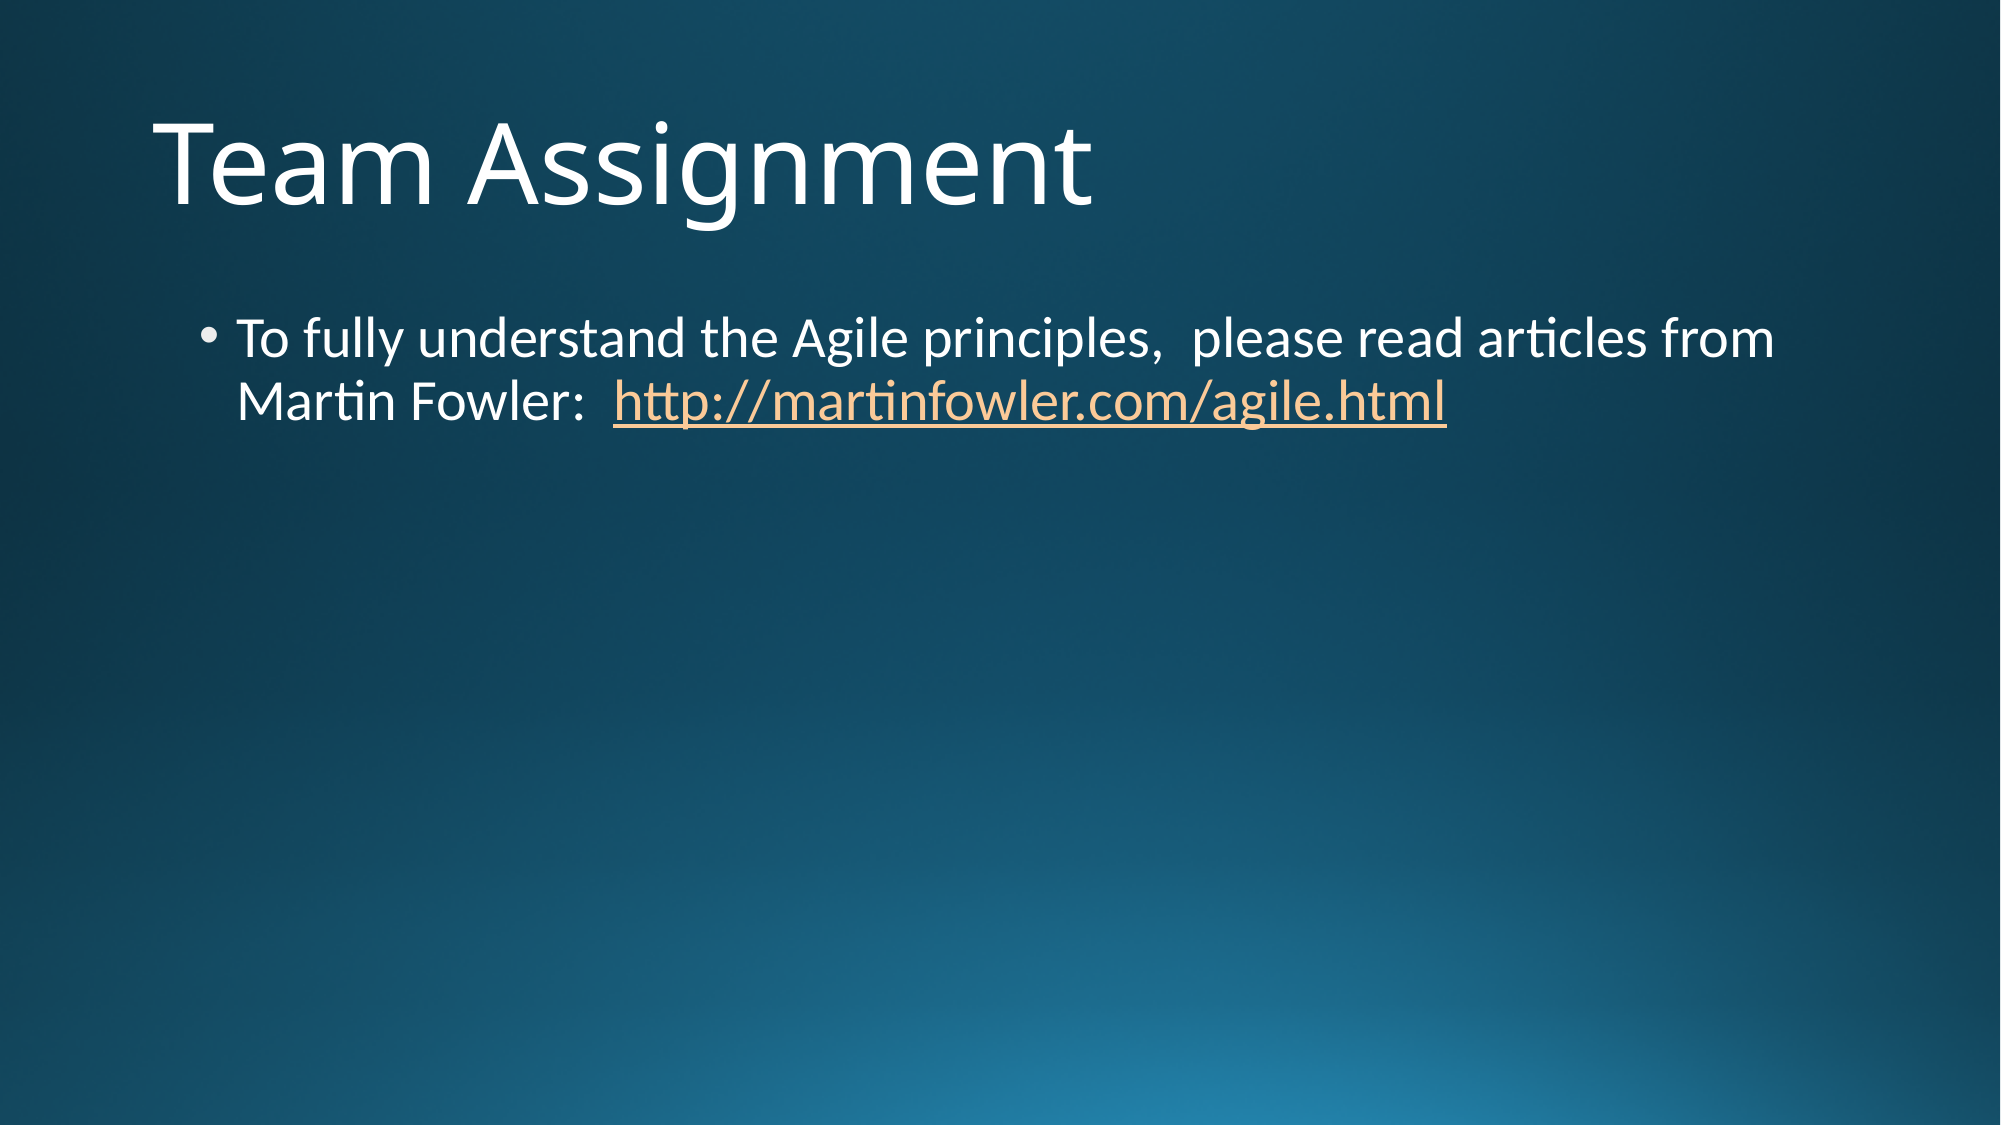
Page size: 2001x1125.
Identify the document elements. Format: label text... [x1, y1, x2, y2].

list To fully understand the Agile principles, please read articles from Martin Fowler: http://martinfowler.com/agile.html [183, 299, 1863, 1014]
title Team Assignment [137, 59, 1863, 278]
picture [0, 0, 2001, 1125]
